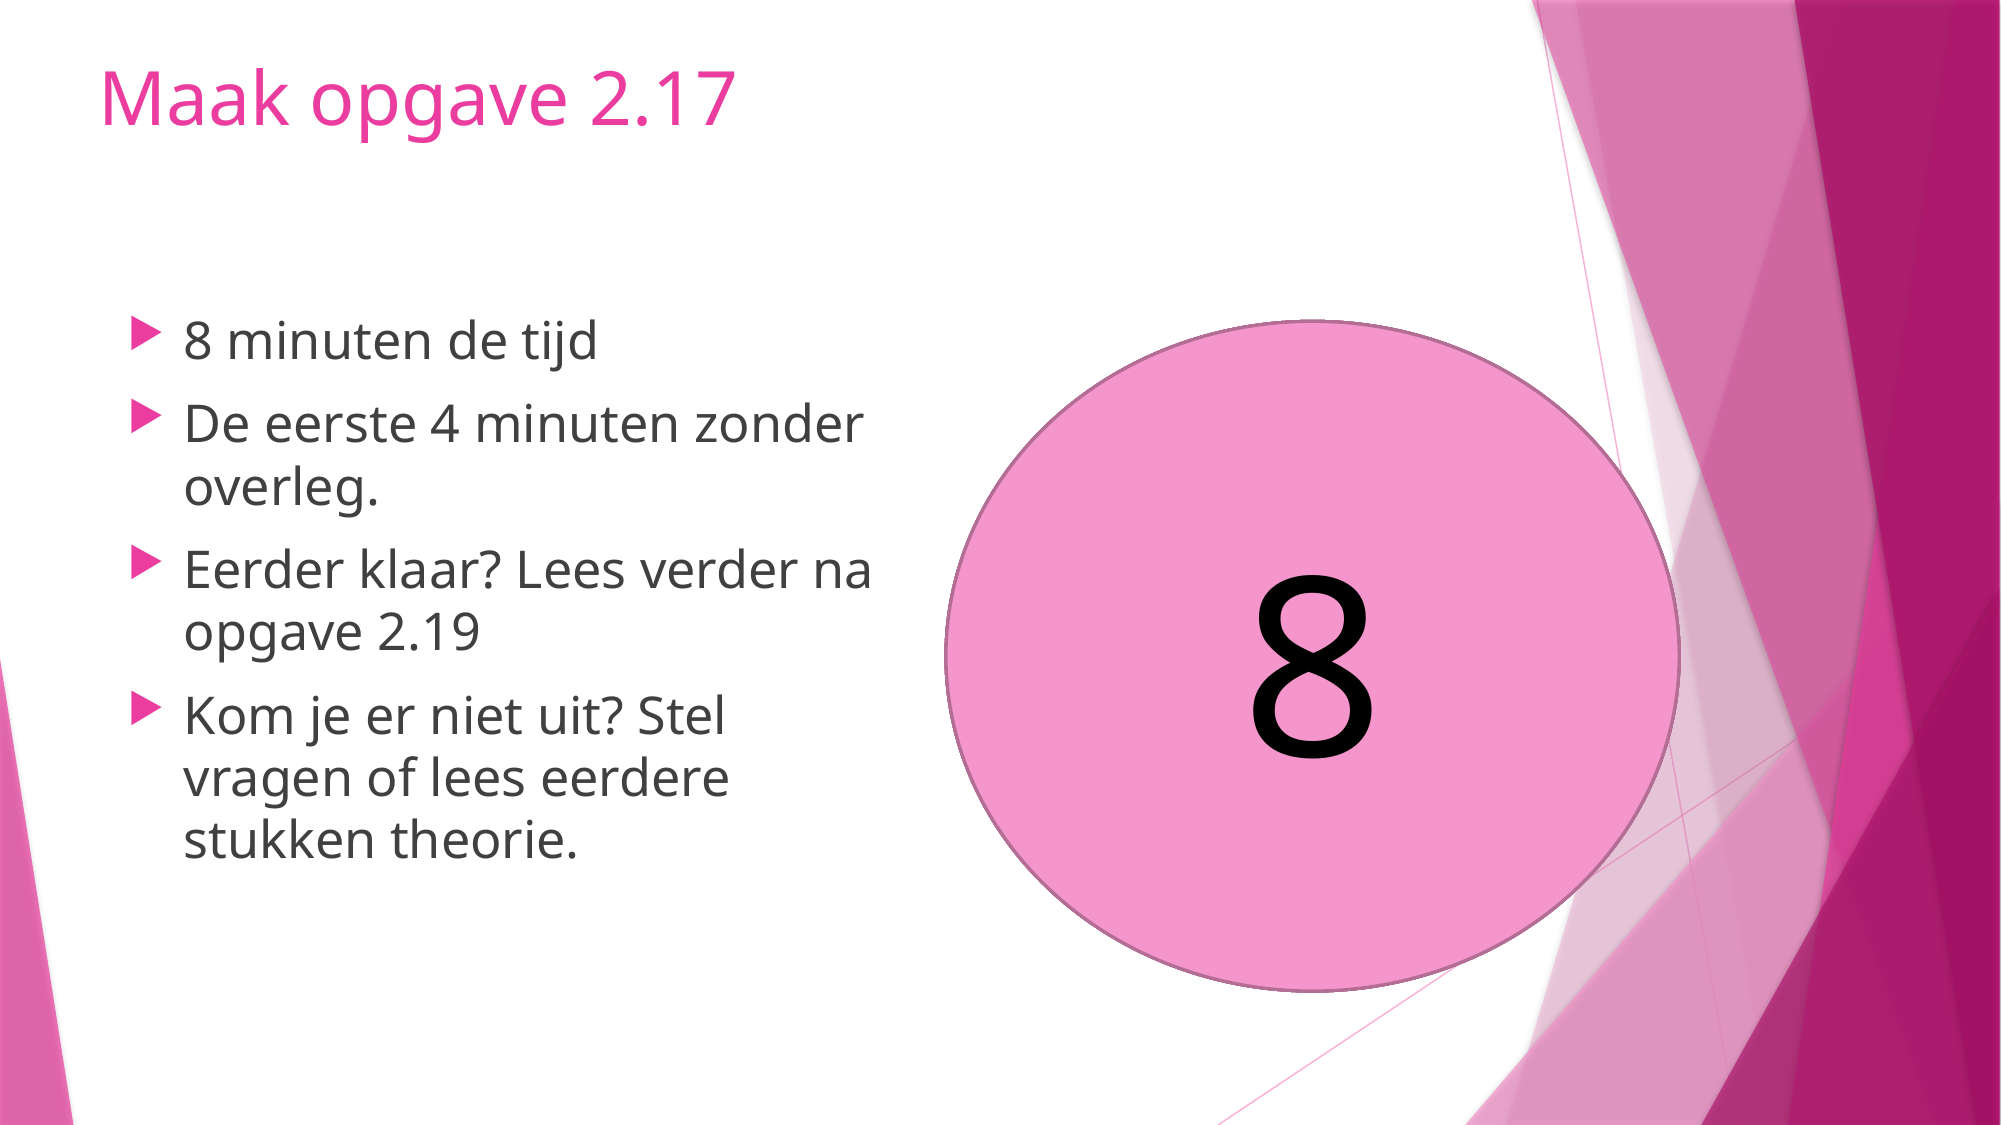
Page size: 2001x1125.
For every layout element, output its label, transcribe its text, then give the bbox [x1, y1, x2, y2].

list 8 minuten de tijd De eerste 4 minuten zonder overleg. Eerder klaar? Lees verder na opgave 2.19 Kom je er niet uit? Stel vragen of lees eerdere stukken theorie. [112, 299, 896, 992]
title Maak opgave 2.17 [83, 42, 1494, 260]
text_box 8 [944, 319, 1681, 993]
